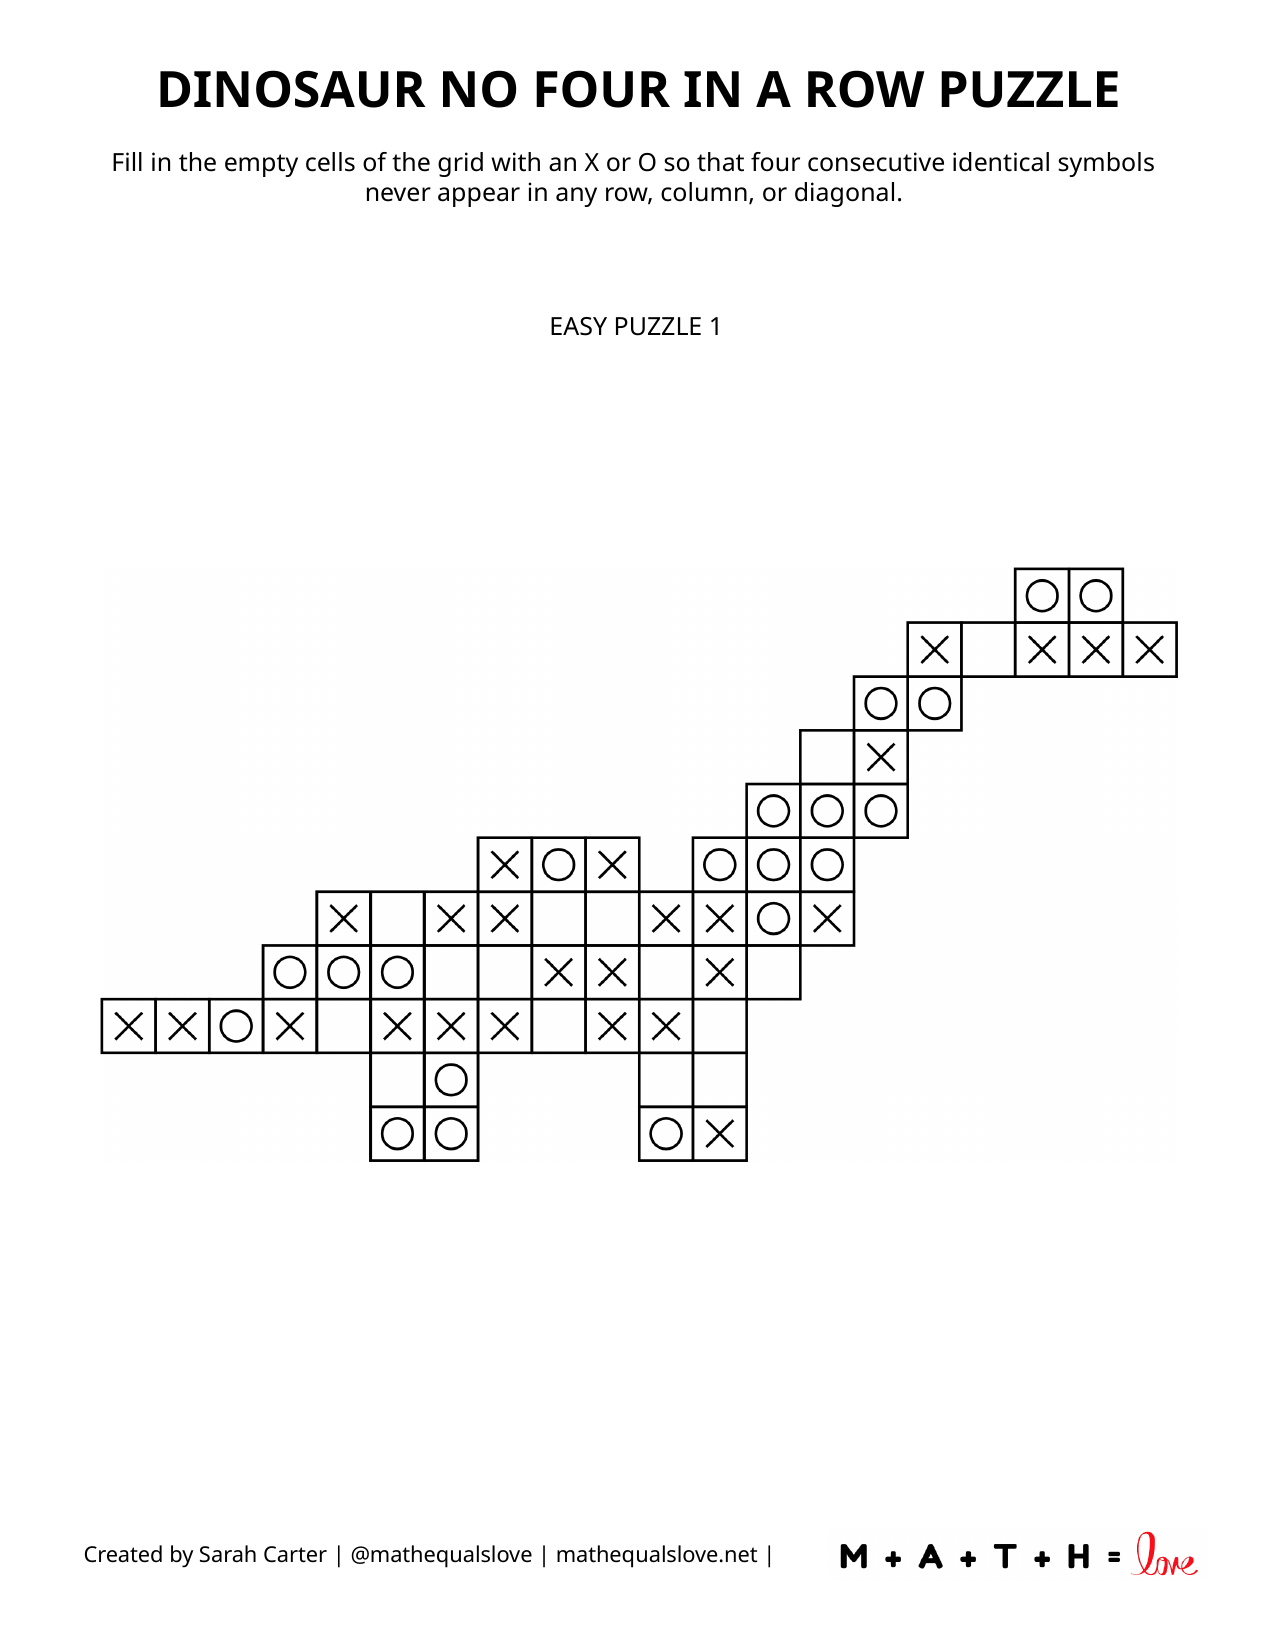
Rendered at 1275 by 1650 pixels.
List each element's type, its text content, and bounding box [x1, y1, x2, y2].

text_box Created by Sarah Carter | @mathequalslove | mathequalslove.net | [68, 1533, 826, 1575]
text_box Fill in the empty cells of the grid with an X or O so that four consecutive identical symbols never appear in any row, column, or diagonal. [0, 139, 1275, 215]
text_box EASY PUZZLE 1 [158, 310, 1115, 362]
picture [99, 566, 1180, 1163]
picture [826, 1528, 1207, 1580]
text_box DINOSAUR NO FOUR IN A ROW PUZZLE [66, 49, 1211, 125]
